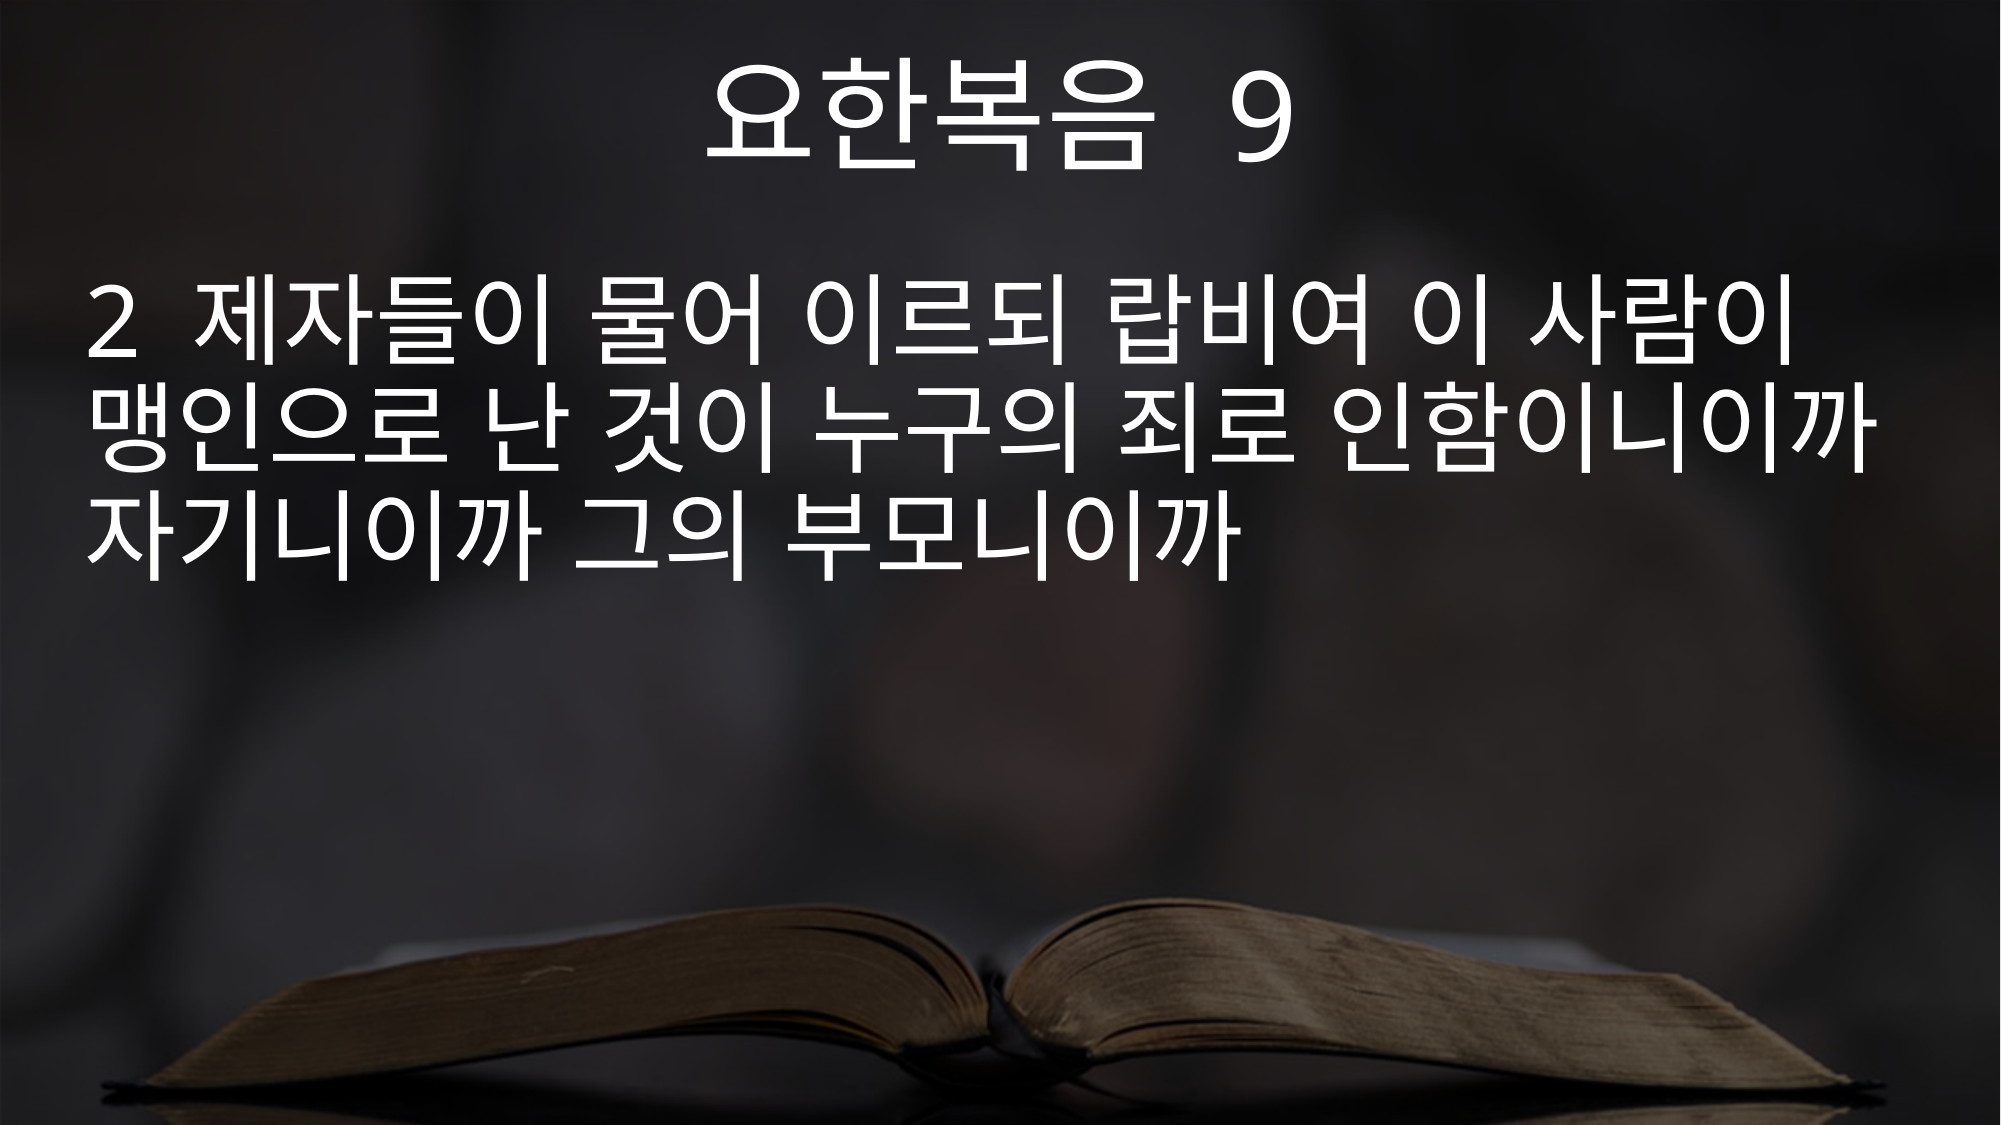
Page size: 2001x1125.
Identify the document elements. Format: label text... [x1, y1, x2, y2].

list 2 제자들이 물어 이르되 랍비여 이 사람이 맹인으로 난 것이 누구의 죄로 인함이니이까 자기니이까 그의 부모니이까 [69, 263, 1953, 423]
picture [0, 0, 2001, 1125]
footer 요한복음 9 [0, 32, 2000, 192]
